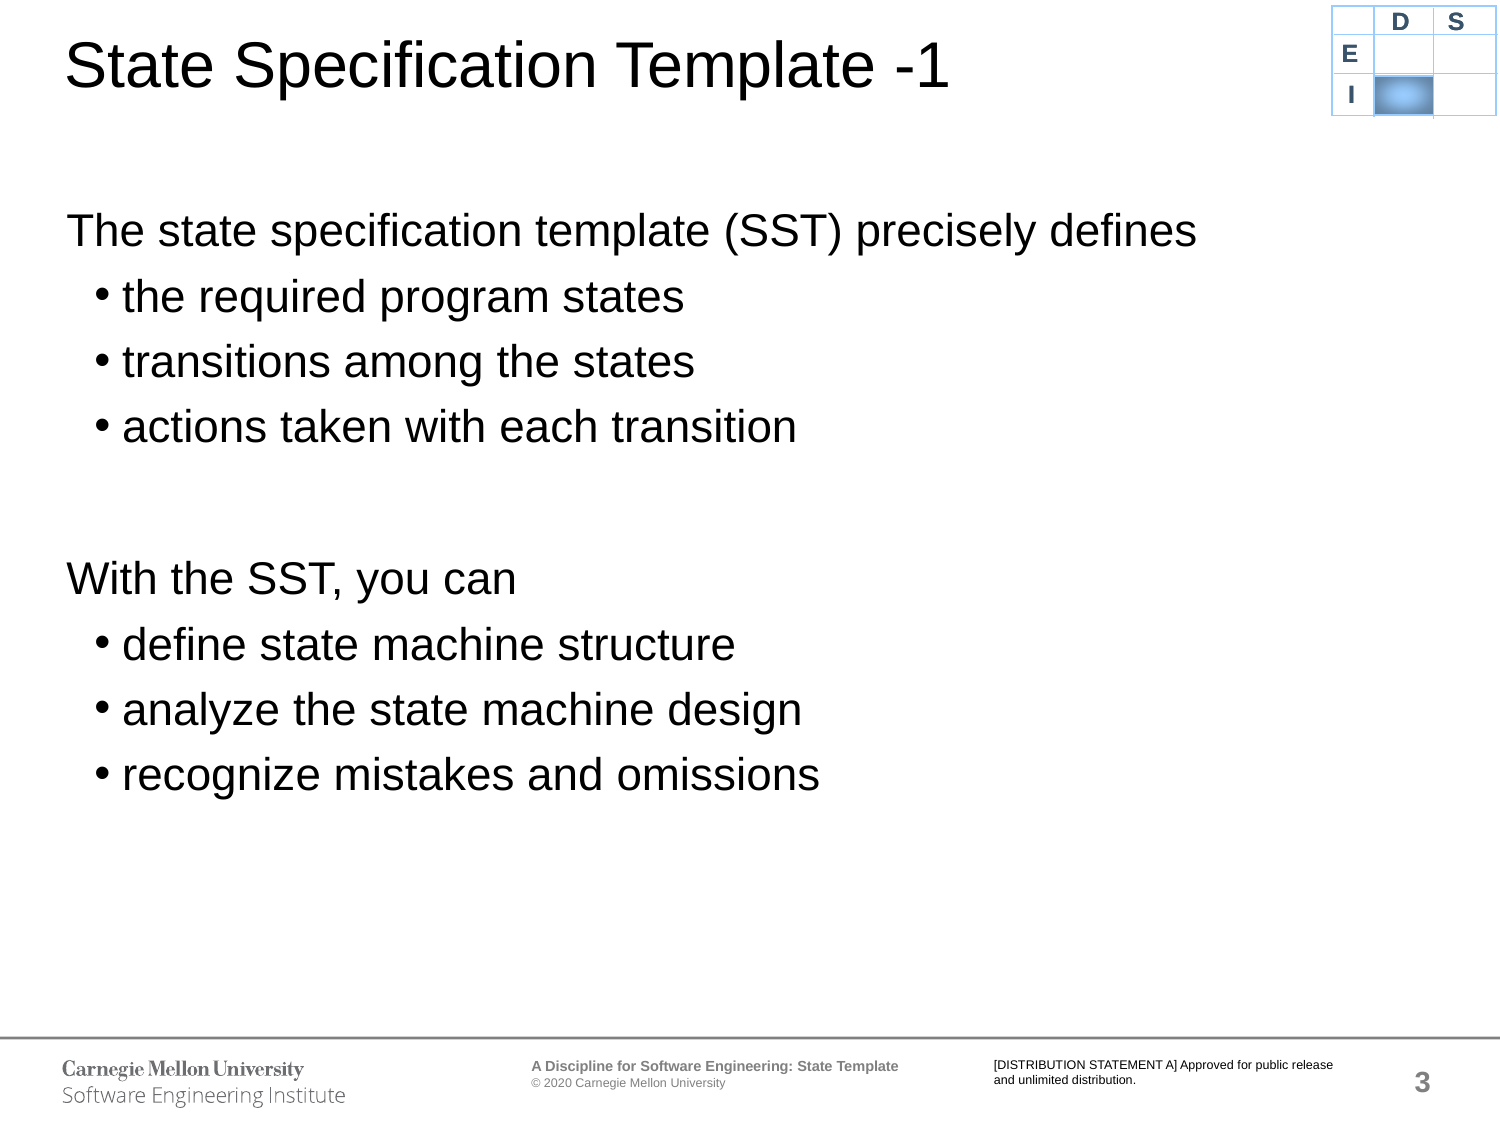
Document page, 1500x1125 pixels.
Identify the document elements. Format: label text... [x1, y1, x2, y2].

list The state specification template (SST) precisely defines the required program states transitions among the states actions taken with each transition With the SST, you can define state machine structure analyze the state machine design recognize mistakes and omissions [52, 194, 1378, 757]
title State Specification Template -1 [50, 27, 1113, 106]
picture [1330, 0, 1500, 122]
